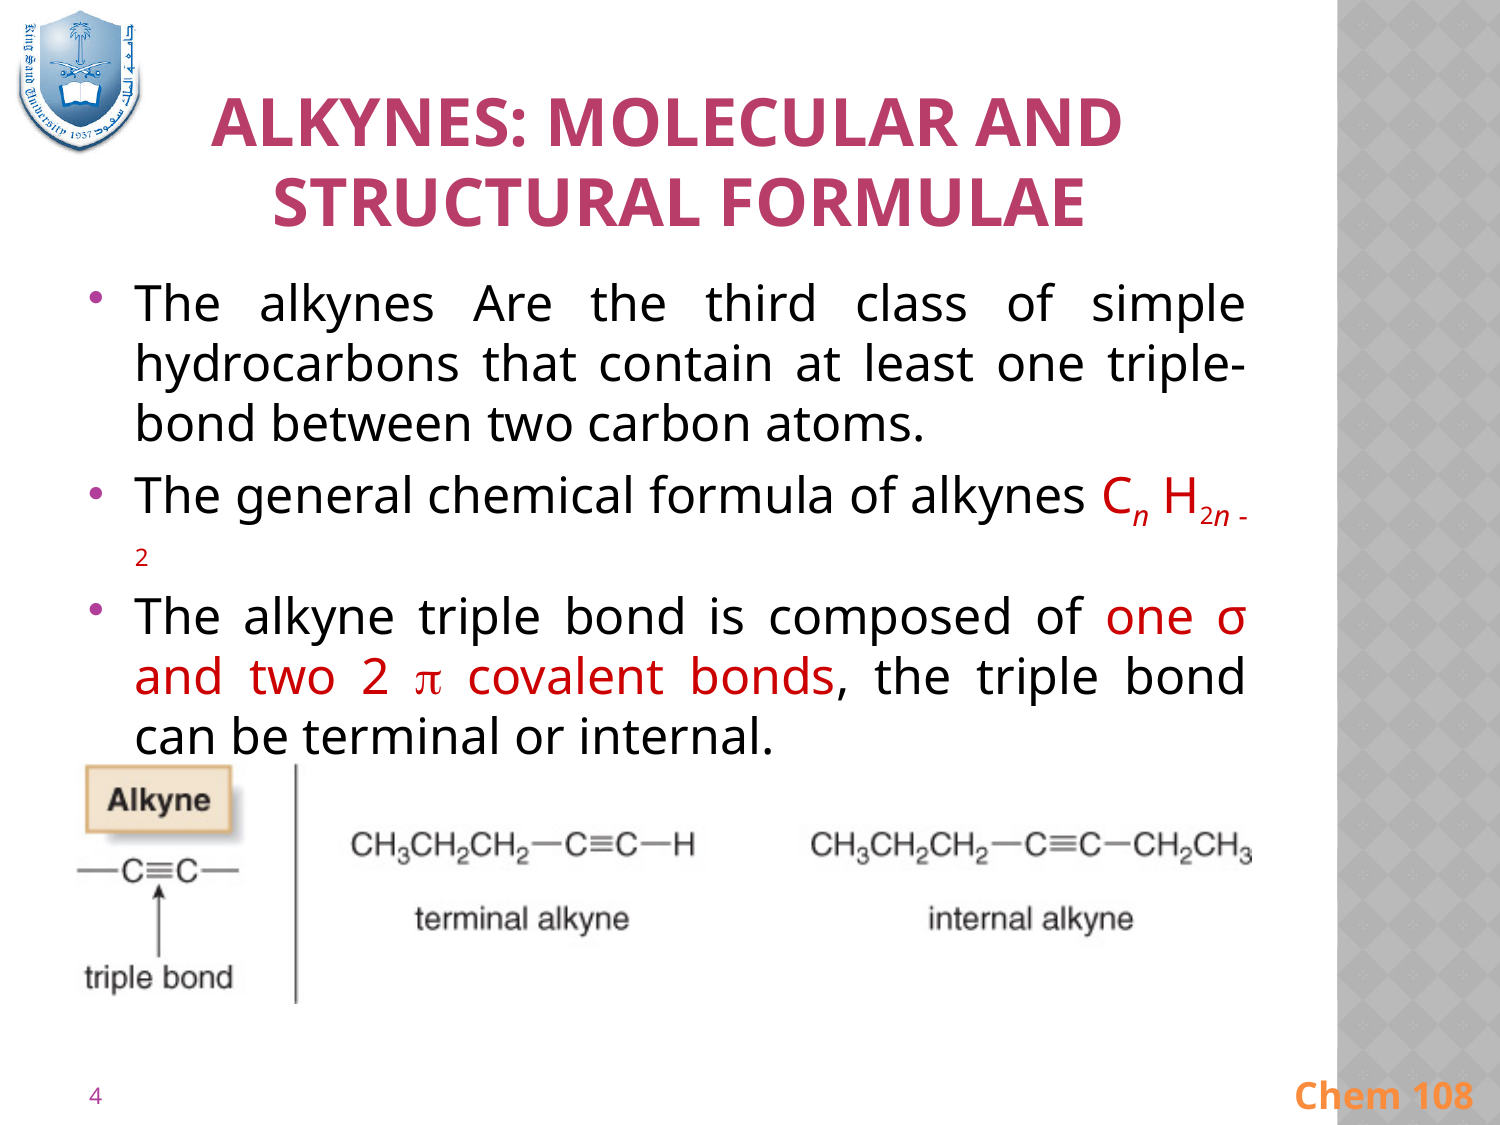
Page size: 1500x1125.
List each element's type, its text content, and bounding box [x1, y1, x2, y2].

picture [0, 0, 159, 160]
list The alkynes Are the third class of simple hydrocarbons that contain at least one triple-bond between two carbon atoms. The general chemical formula of alkynes Cn H2n -2 The alkyne triple bond is composed of one σ and two 2  covalent bonds, the triple bond can be terminal or internal. [75, 264, 1263, 1059]
slide_number 4 [5, 1075, 103, 1113]
picture [76, 762, 1253, 1004]
title Alkynes: Molecular And Structural Formulae [75, 52, 1263, 240]
text_box 108 Chem [1279, 1064, 1489, 1125]
